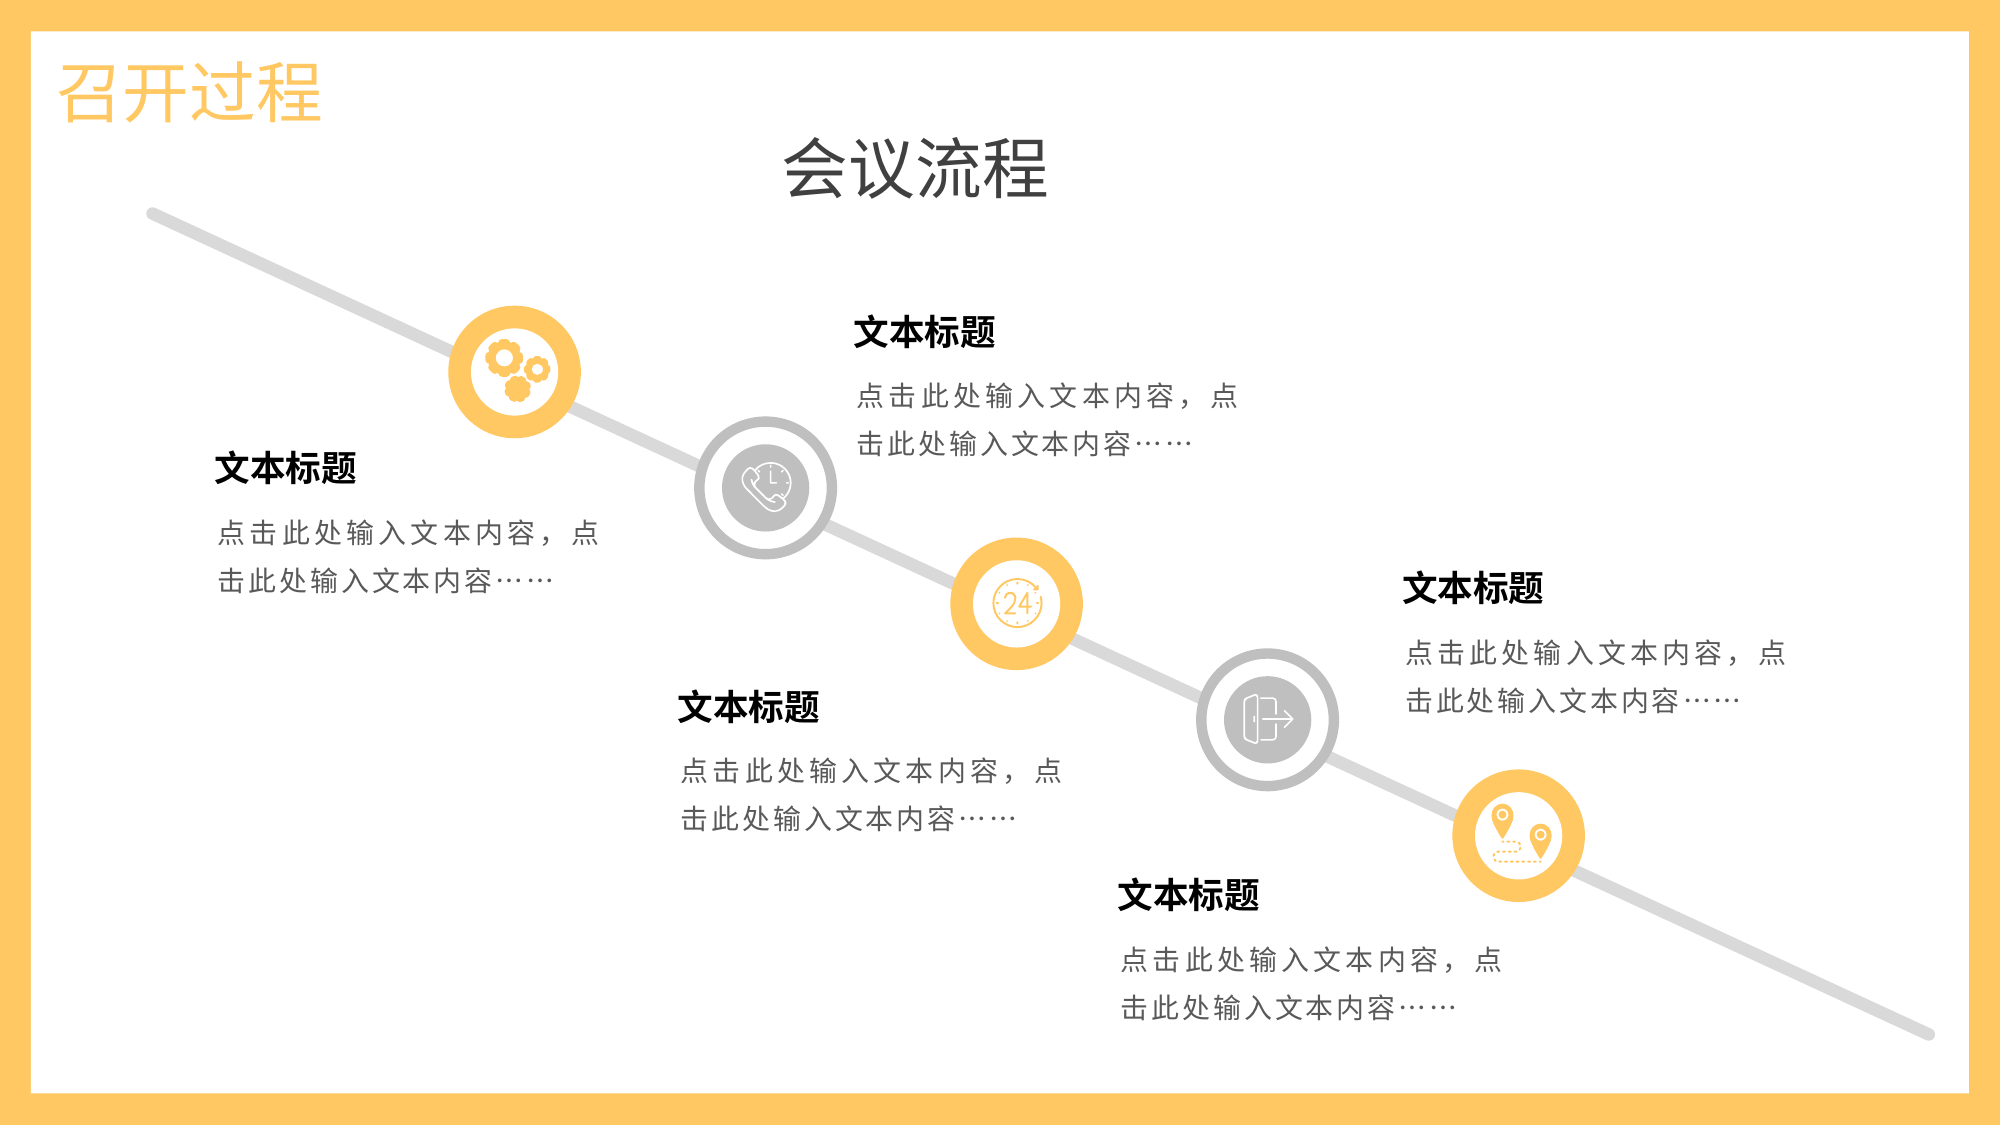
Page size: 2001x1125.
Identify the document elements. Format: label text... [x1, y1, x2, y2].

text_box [699, 421, 832, 555]
text_box 召开过程 [41, 43, 425, 138]
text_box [1387, 558, 1805, 721]
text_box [1102, 865, 1521, 1028]
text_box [152, 213, 1929, 1035]
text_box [1452, 769, 1585, 903]
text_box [839, 301, 1257, 464]
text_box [950, 537, 1083, 671]
text_box 会议流程 [767, 118, 1064, 213]
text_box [200, 438, 618, 601]
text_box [663, 676, 1081, 839]
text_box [448, 305, 581, 439]
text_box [1201, 653, 1334, 787]
